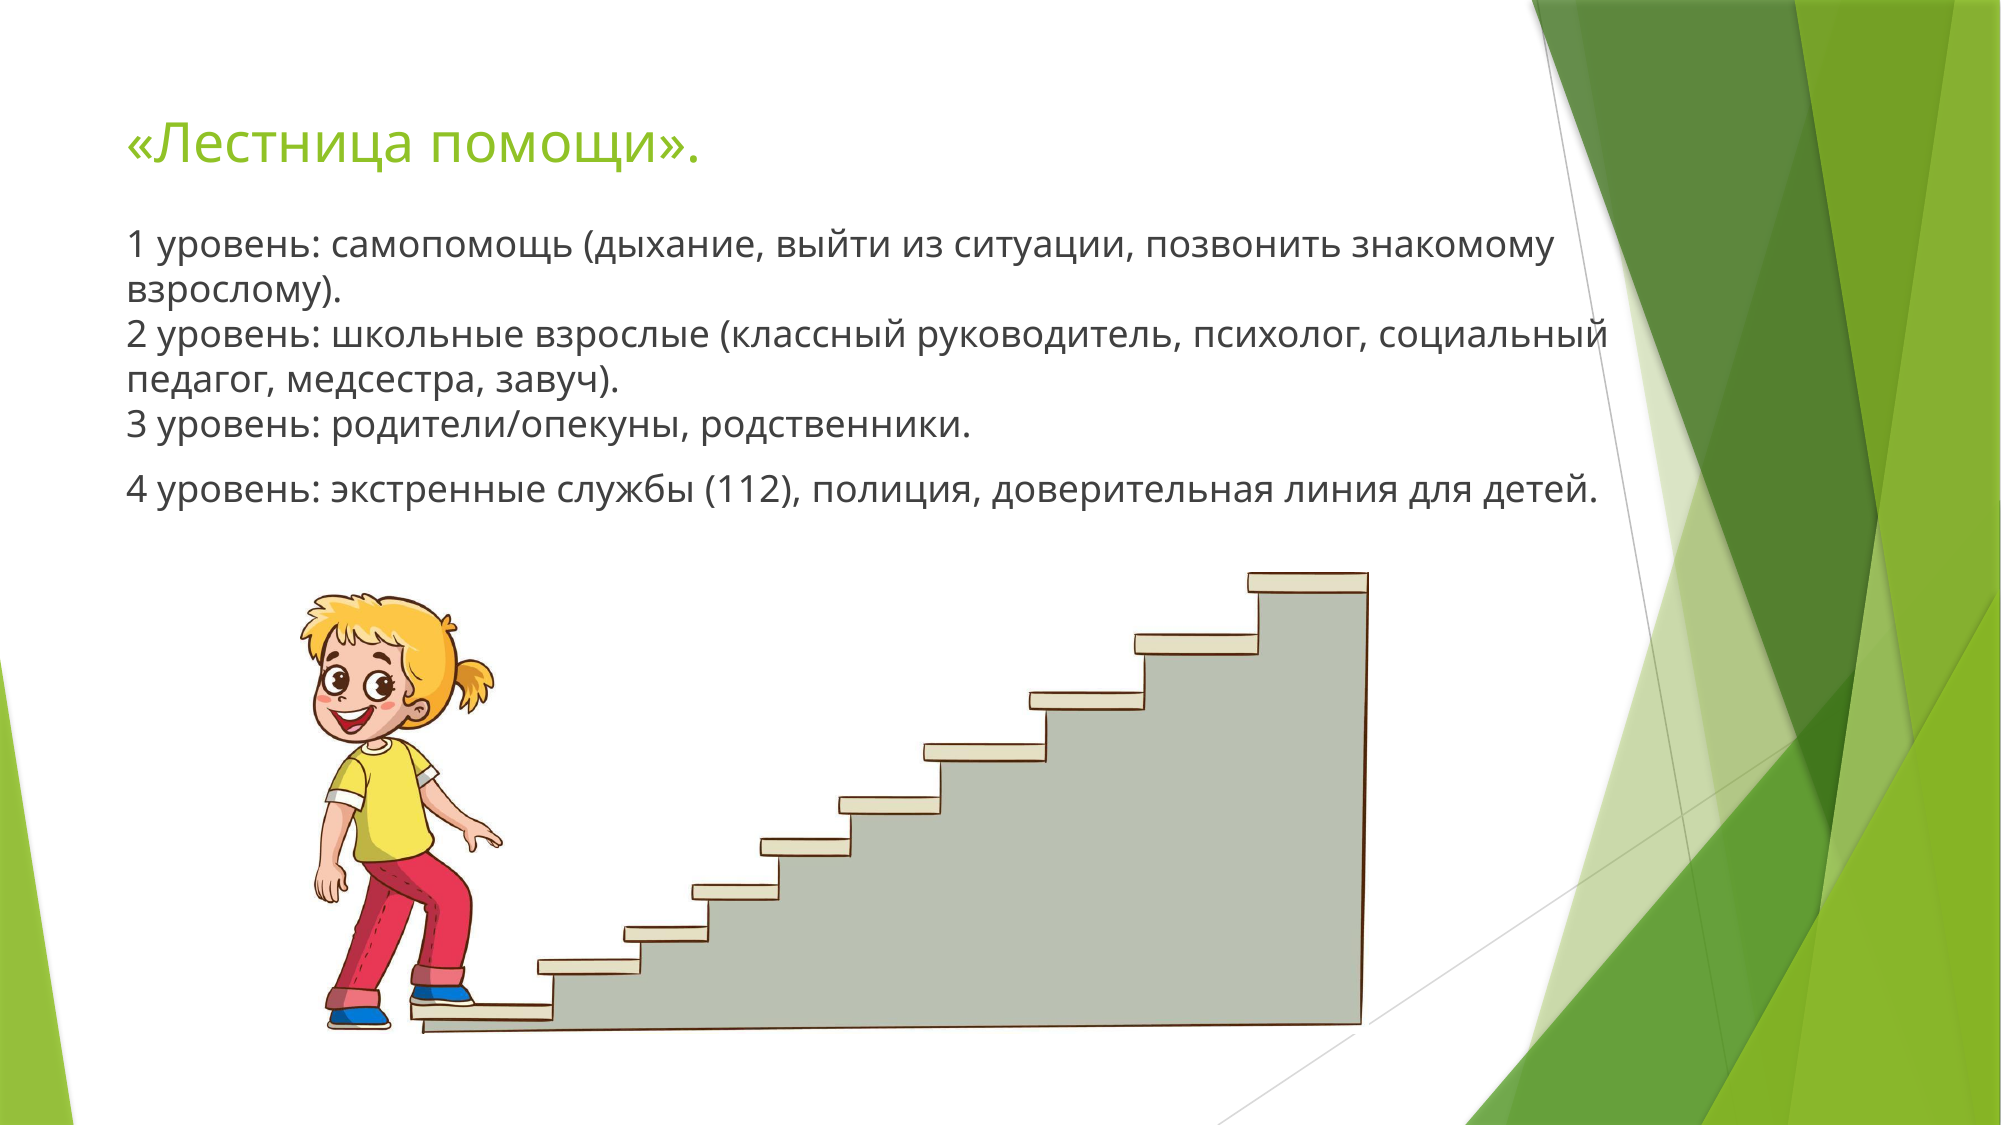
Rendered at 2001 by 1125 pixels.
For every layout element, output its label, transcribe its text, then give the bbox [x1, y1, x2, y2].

title «Лестница помощи». [111, 99, 1522, 212]
picture [299, 571, 1369, 1034]
list 1 уровень: самопомощь (дыхание, выйти из ситуации, позвонить знакомому взрослому). 2 уровень: школьные взрослые (классный руководитель, психолог, социальный педагог, медсестра, завуч). 3 уровень: родители/опекуны, родственники. 4 уровень: экстренные службы (112), полиция, доверительная линия для детей. [111, 212, 1761, 1102]
